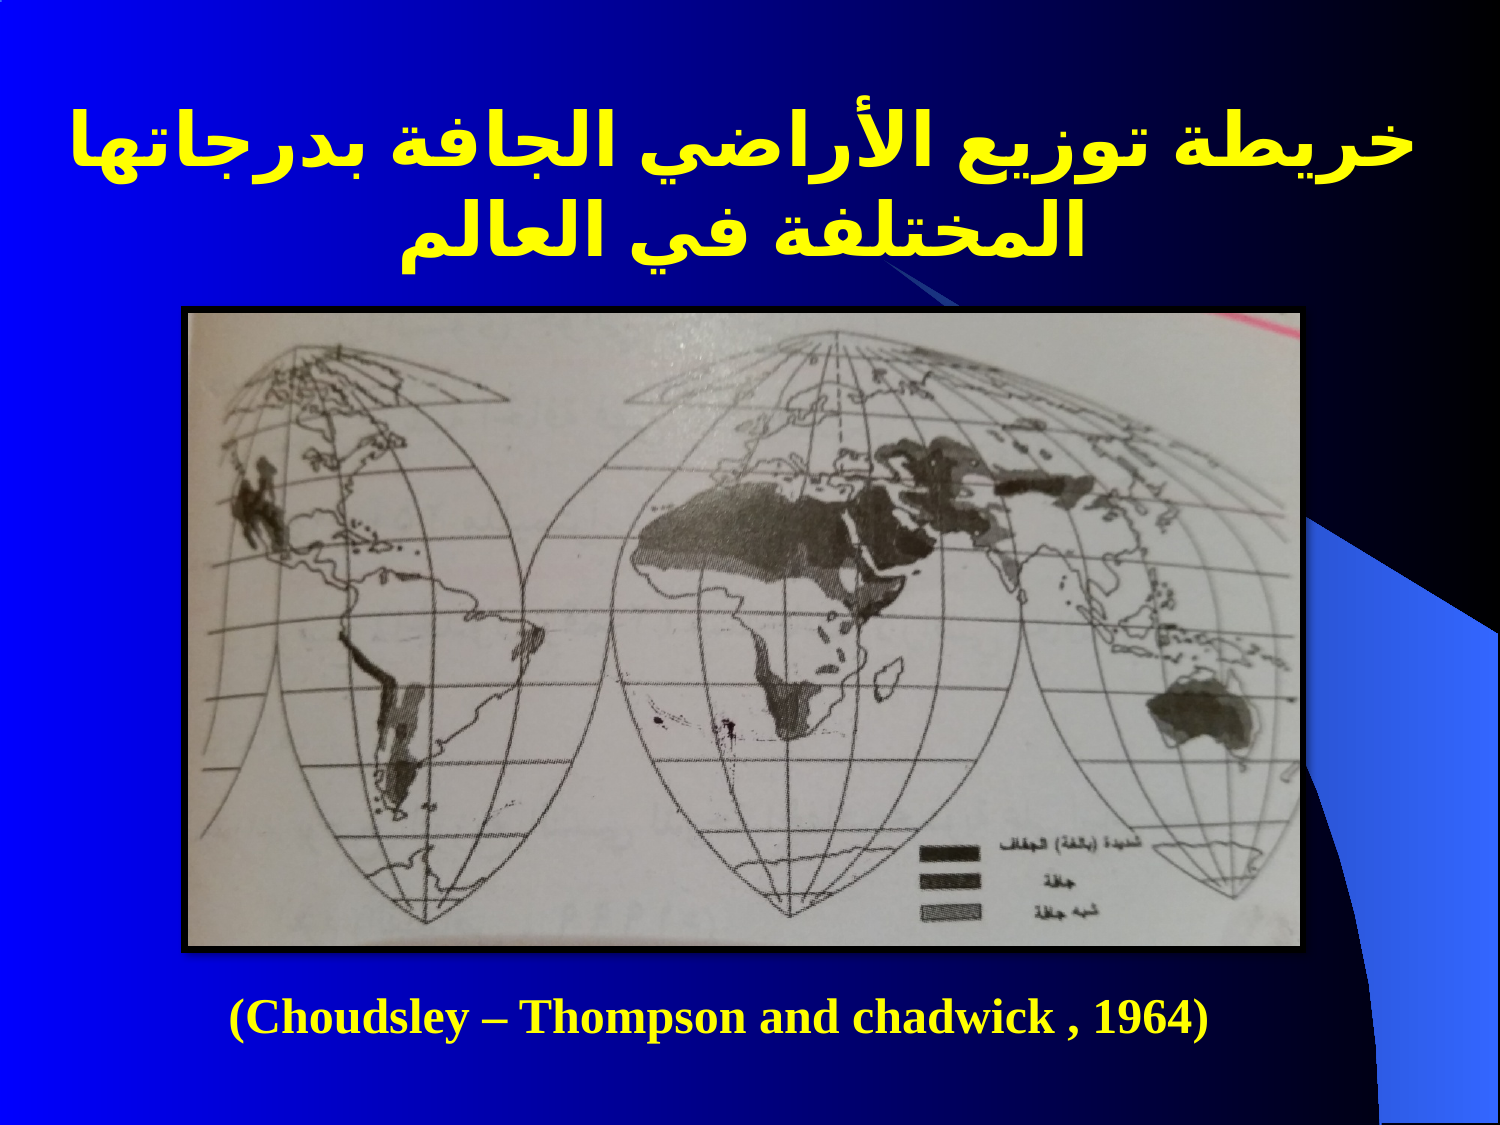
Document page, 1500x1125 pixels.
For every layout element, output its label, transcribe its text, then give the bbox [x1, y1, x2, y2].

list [187, 312, 1301, 947]
title خريطة توزيع الأراضي الجافة بدرجاتها المختلفة في العالم [37, 87, 1451, 276]
text_box (Choudsley – Thompson and chadwick , 1964) [150, 975, 1300, 1051]
